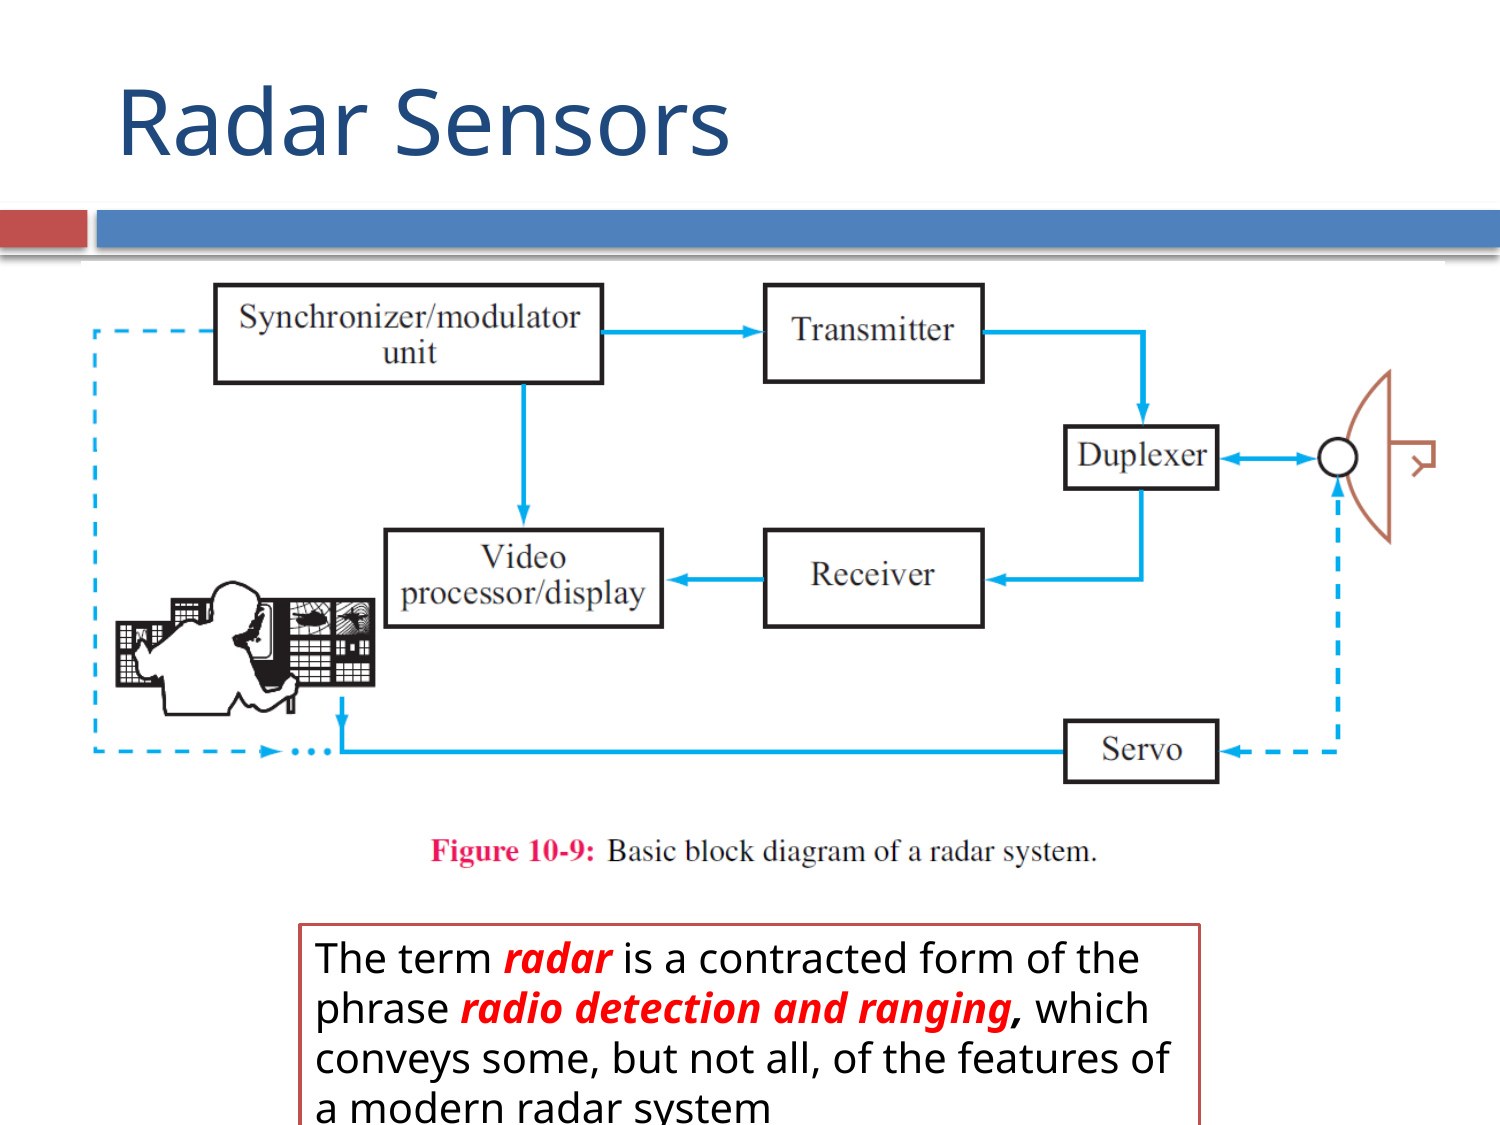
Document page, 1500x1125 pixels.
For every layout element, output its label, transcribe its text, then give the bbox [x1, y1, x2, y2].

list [80, 260, 1445, 876]
text_box The term radar is a contracted form of the phrase radio detection and ranging, which conveys some, but not all, of the features of a modern radar system [298, 923, 1201, 1125]
title Radar Sensors [100, 37, 1438, 200]
